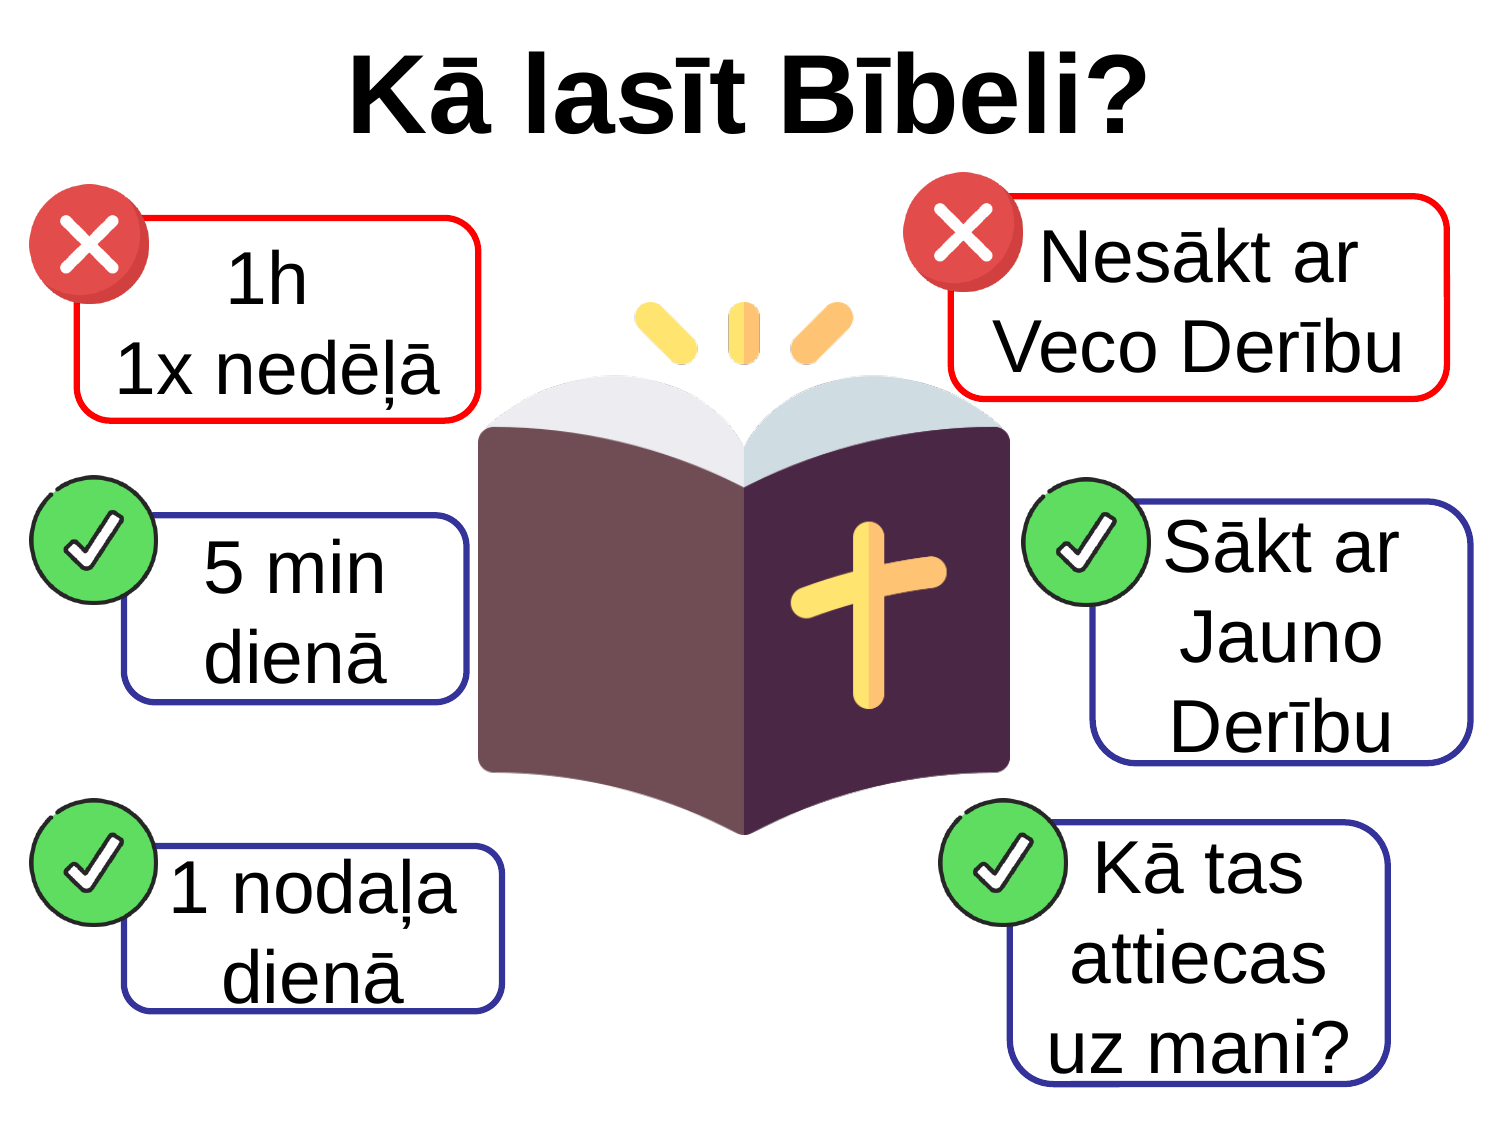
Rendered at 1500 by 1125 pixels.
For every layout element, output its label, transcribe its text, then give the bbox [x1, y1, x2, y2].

text_box Nesākt ar Veco Derību [1010, 194, 1450, 402]
picture [903, 172, 1024, 293]
text_box 1h 1x nedēļā [74, 215, 481, 423]
text_box Kā tas attiecas uz mani? [1007, 820, 1390, 1087]
picture [29, 798, 159, 928]
picture [1021, 477, 1151, 607]
title Kā lasīt Bībeli? [0, 18, 1500, 159]
text_box Sākt ar Jauno Derību [1090, 499, 1473, 766]
picture [29, 475, 159, 605]
text_box 1 nodaļa dienā [121, 843, 505, 1014]
picture [29, 184, 150, 305]
text_box 5 min dienā [121, 513, 469, 705]
picture [478, 302, 1068, 928]
